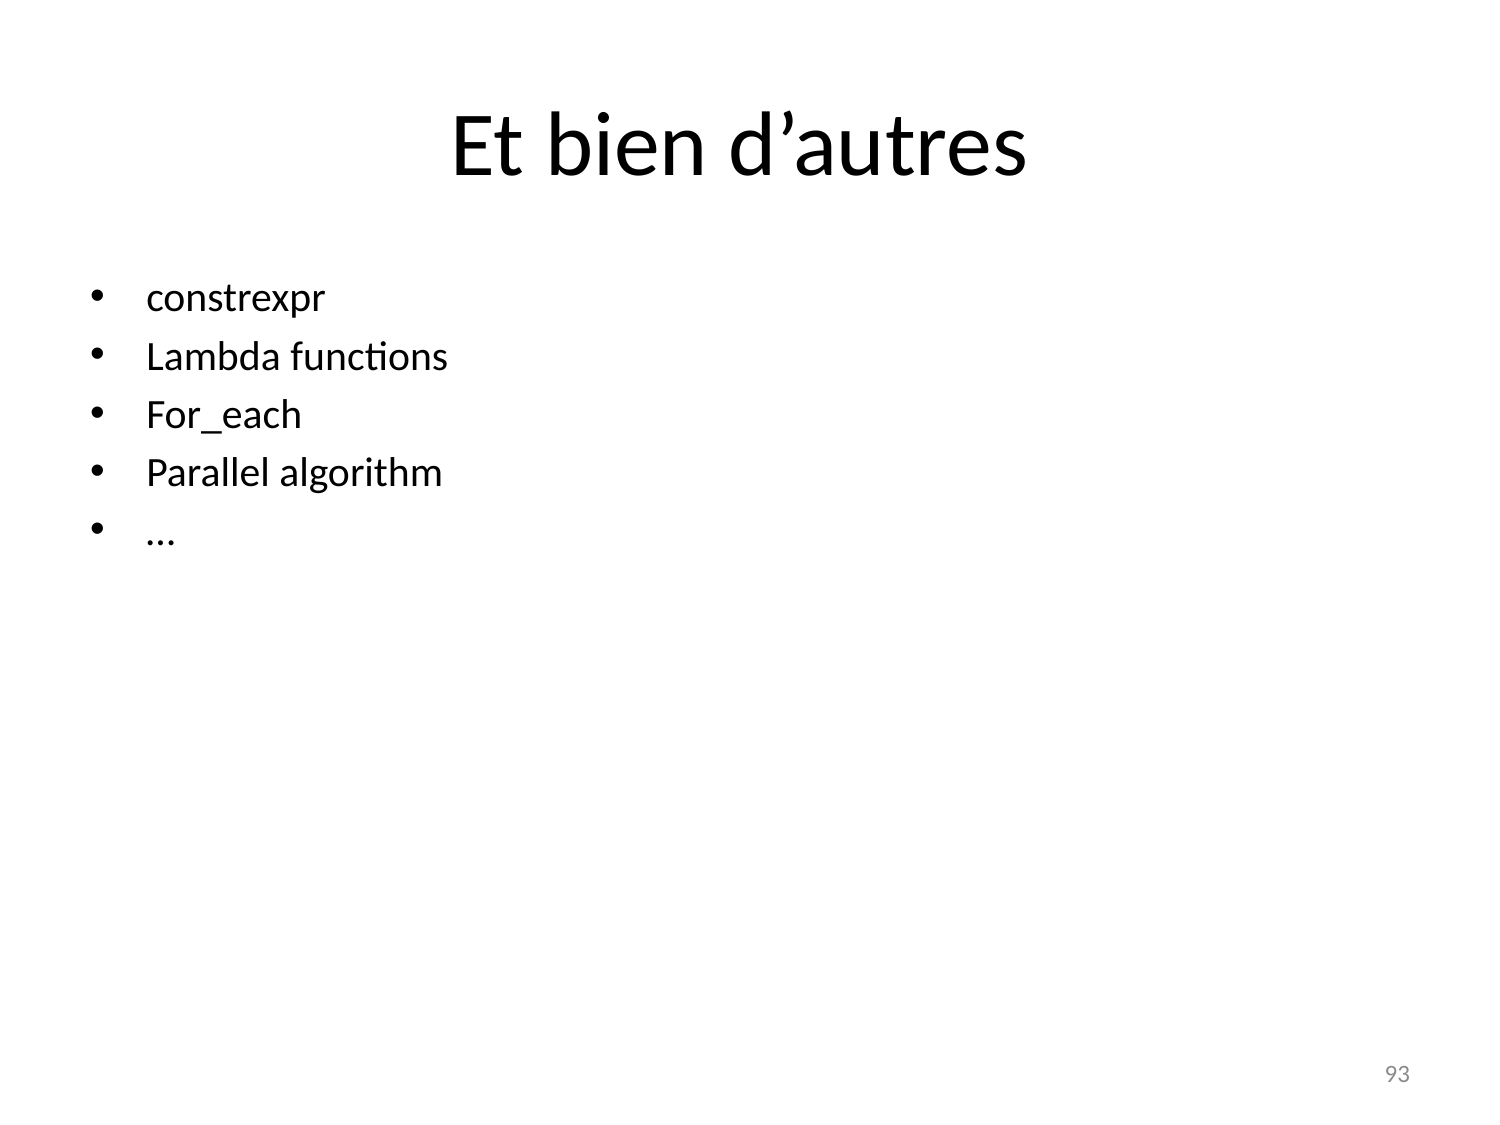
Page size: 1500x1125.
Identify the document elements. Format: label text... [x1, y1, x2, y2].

list constrexpr Lambda functions For_each Parallel algorithm … [75, 262, 1425, 1005]
slide_number 93 [1074, 1042, 1425, 1103]
title Et bien d’autres [75, 45, 1425, 233]
